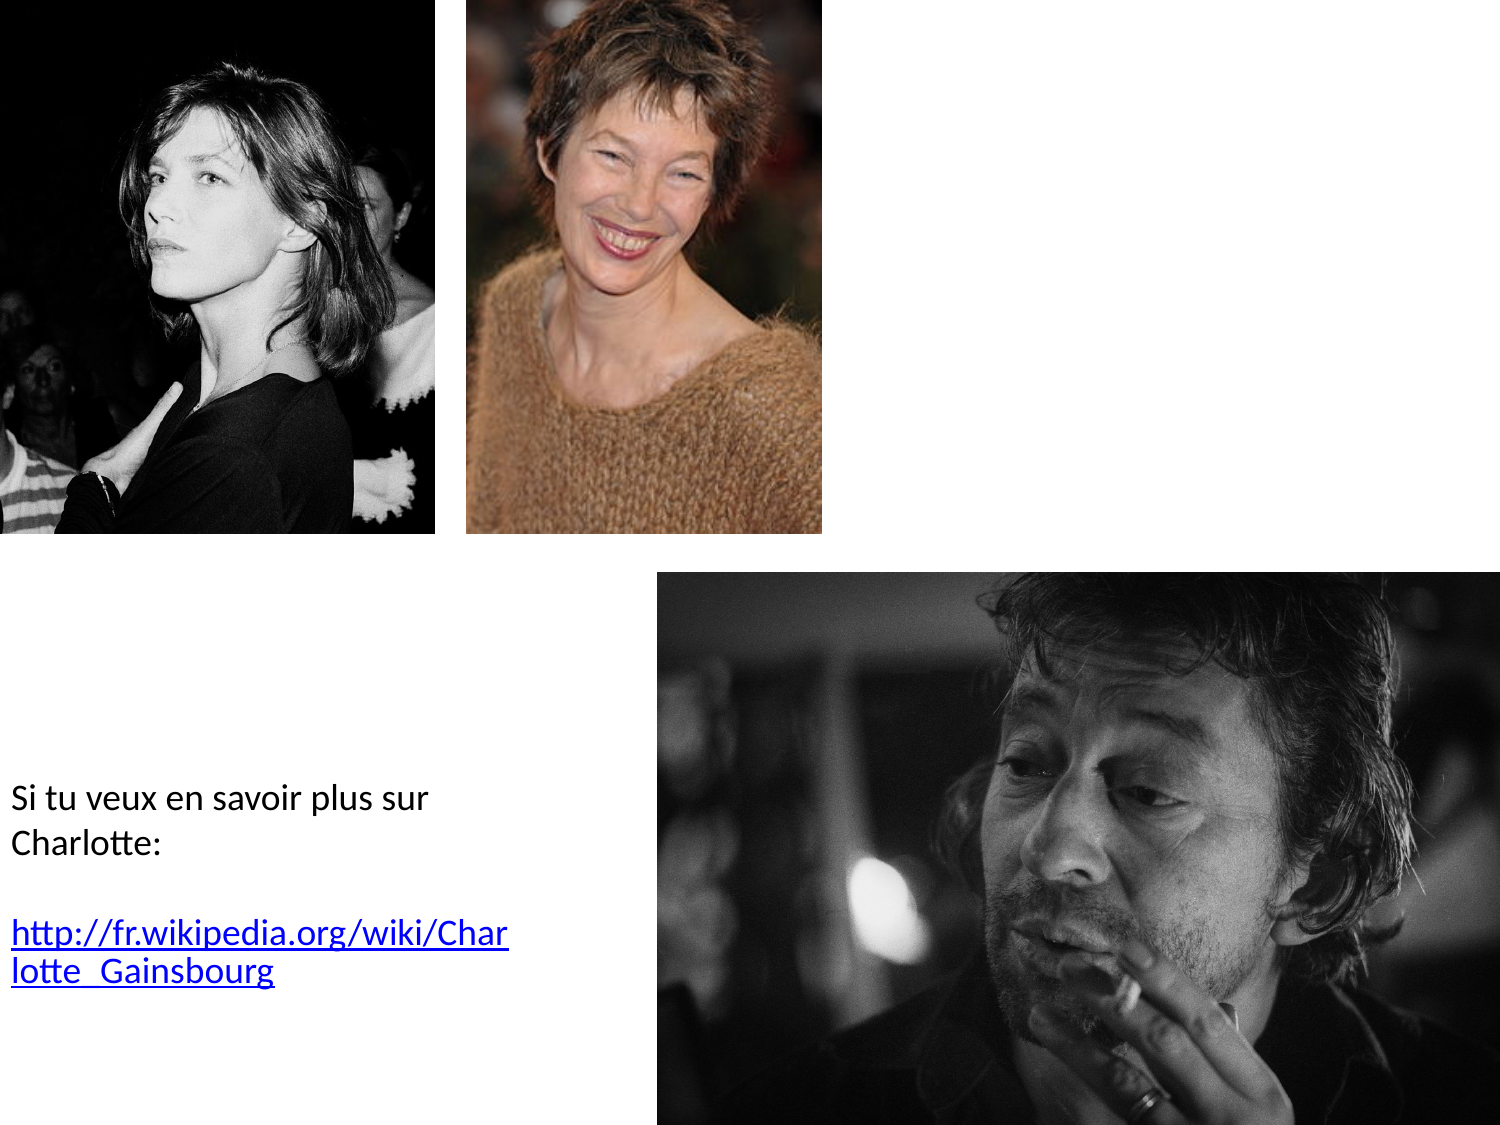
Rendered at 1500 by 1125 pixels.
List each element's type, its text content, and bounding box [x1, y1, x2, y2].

picture [0, 0, 435, 534]
text_box Si tu veux en savoir plus sur Charlotte: http://fr.wikipedia.org/wiki/Charlotte_Gainsbourg [0, 765, 526, 1051]
picture [657, 572, 1500, 1125]
picture [466, 0, 823, 534]
